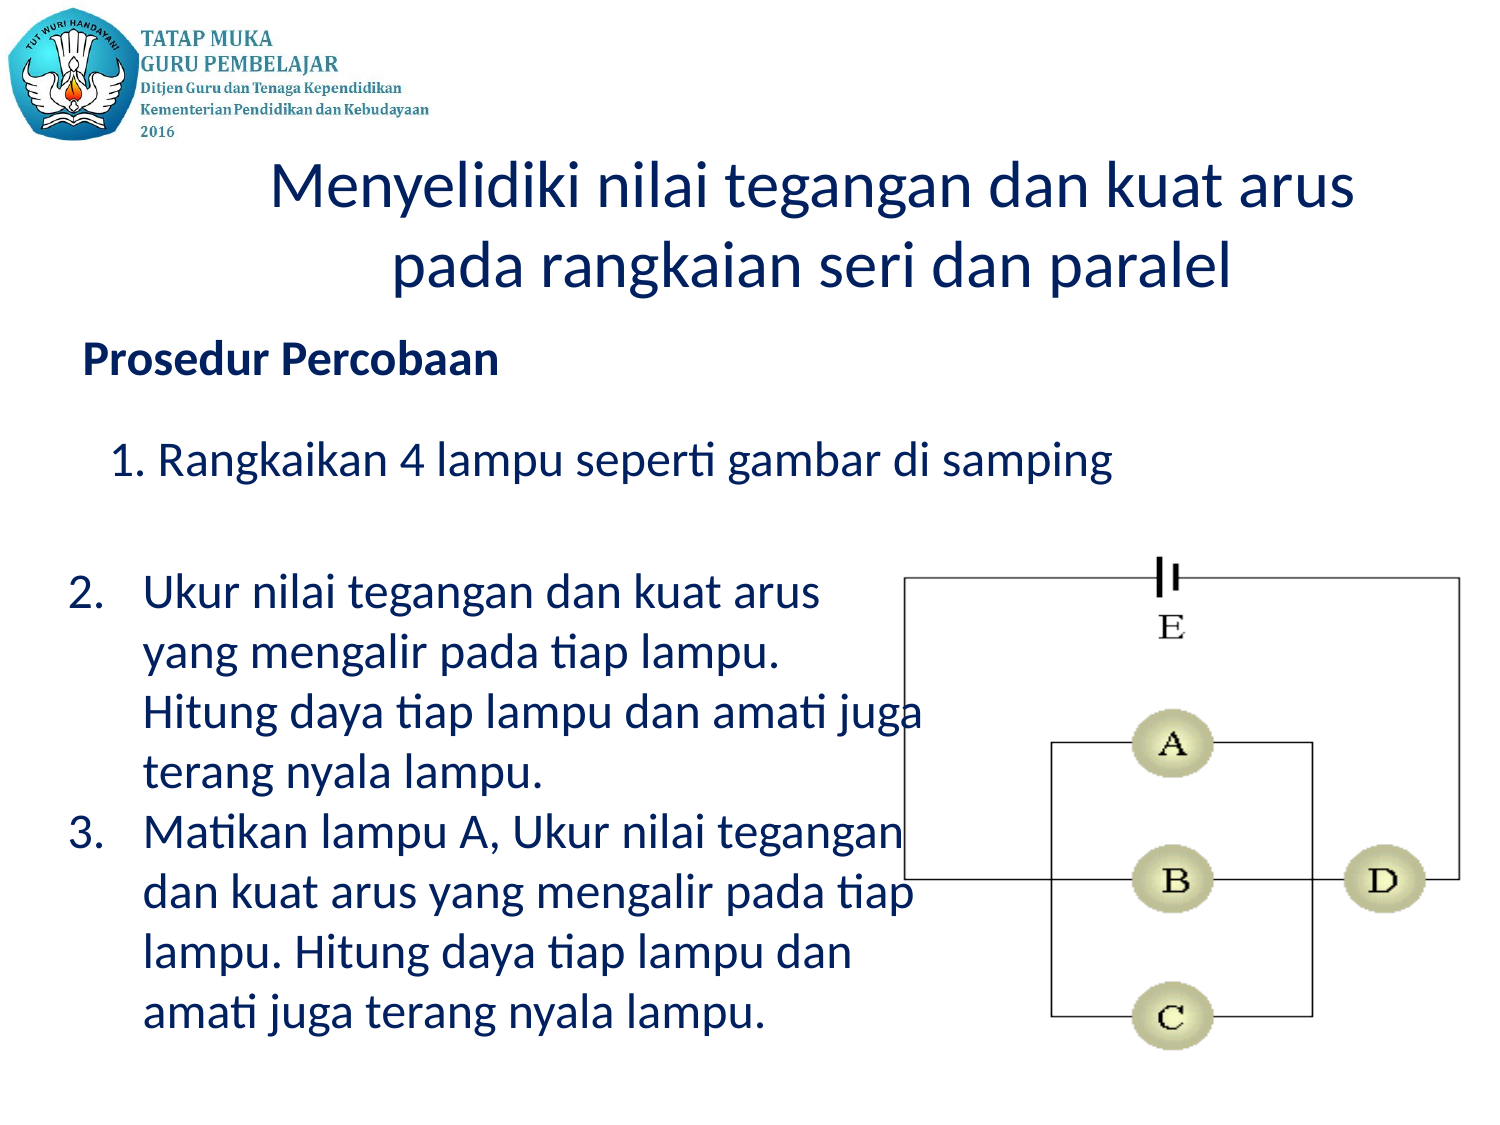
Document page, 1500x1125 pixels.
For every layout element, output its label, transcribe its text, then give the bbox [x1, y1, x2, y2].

text_box Prosedur Percobaan [68, 318, 515, 393]
text_box Ukur nilai tegangan dan kuat arus yang mengalir pada tiap lampu. Hitung daya tiap lampu dan amati juga terang nyala lampu. Matikan lampu A, Ukur nilai tegangan dan kuat arus yang mengalir pada tiap lampu. Hitung daya tiap lampu dan amati juga terang nyala lampu. [53, 550, 939, 1106]
picture [896, 550, 1471, 1060]
title Menyelidiki nilai tegangan dan kuat arus pada rangkaian seri dan paralel [242, 127, 1383, 315]
picture [5, 0, 441, 149]
text_box 1. Rangkaikan 4 lampu seperti gambar di samping [93, 419, 1129, 494]
